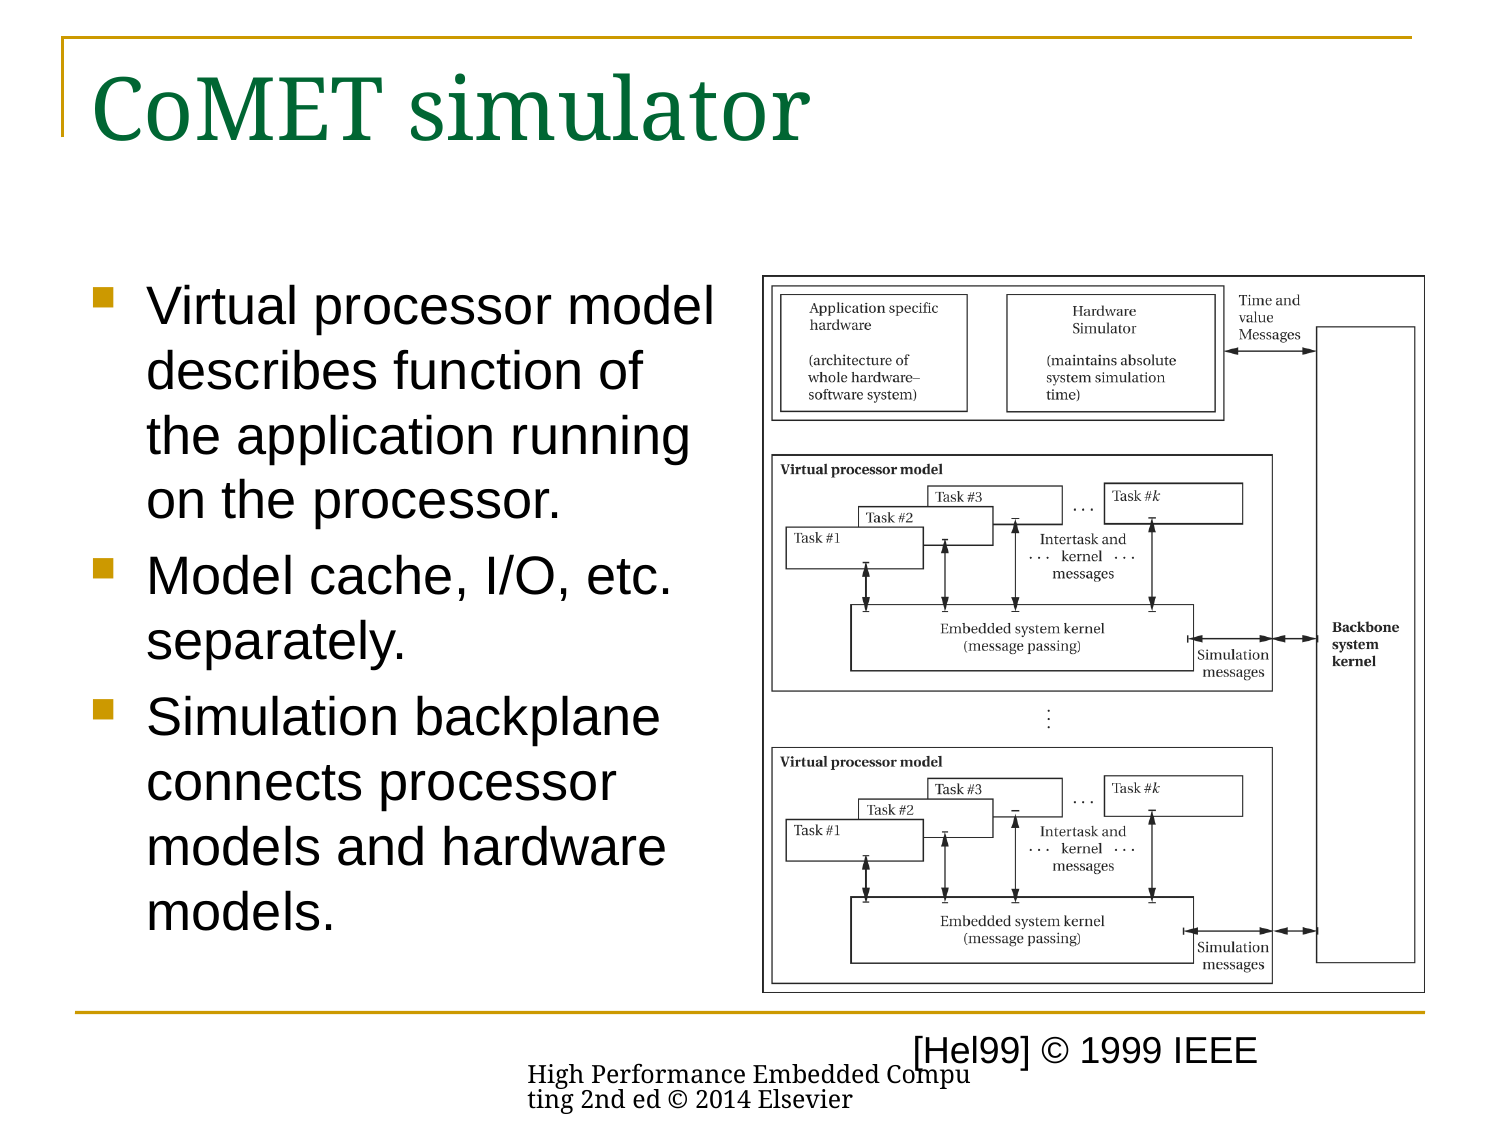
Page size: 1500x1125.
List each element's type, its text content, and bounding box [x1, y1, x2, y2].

text_box [Hel99] © 1999 IEEE [897, 1018, 1274, 1079]
footer High Performance Embedded Computing 2nd ed © 2014 Elsevier [512, 1025, 988, 1100]
list Virtual processor model describes function of the application running on the processor. Model cache, I/O, etc. separately. Simulation backplane connects processor models and hardware models. [75, 262, 738, 1006]
title CoMET simulator [75, 45, 1425, 233]
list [762, 275, 1426, 993]
